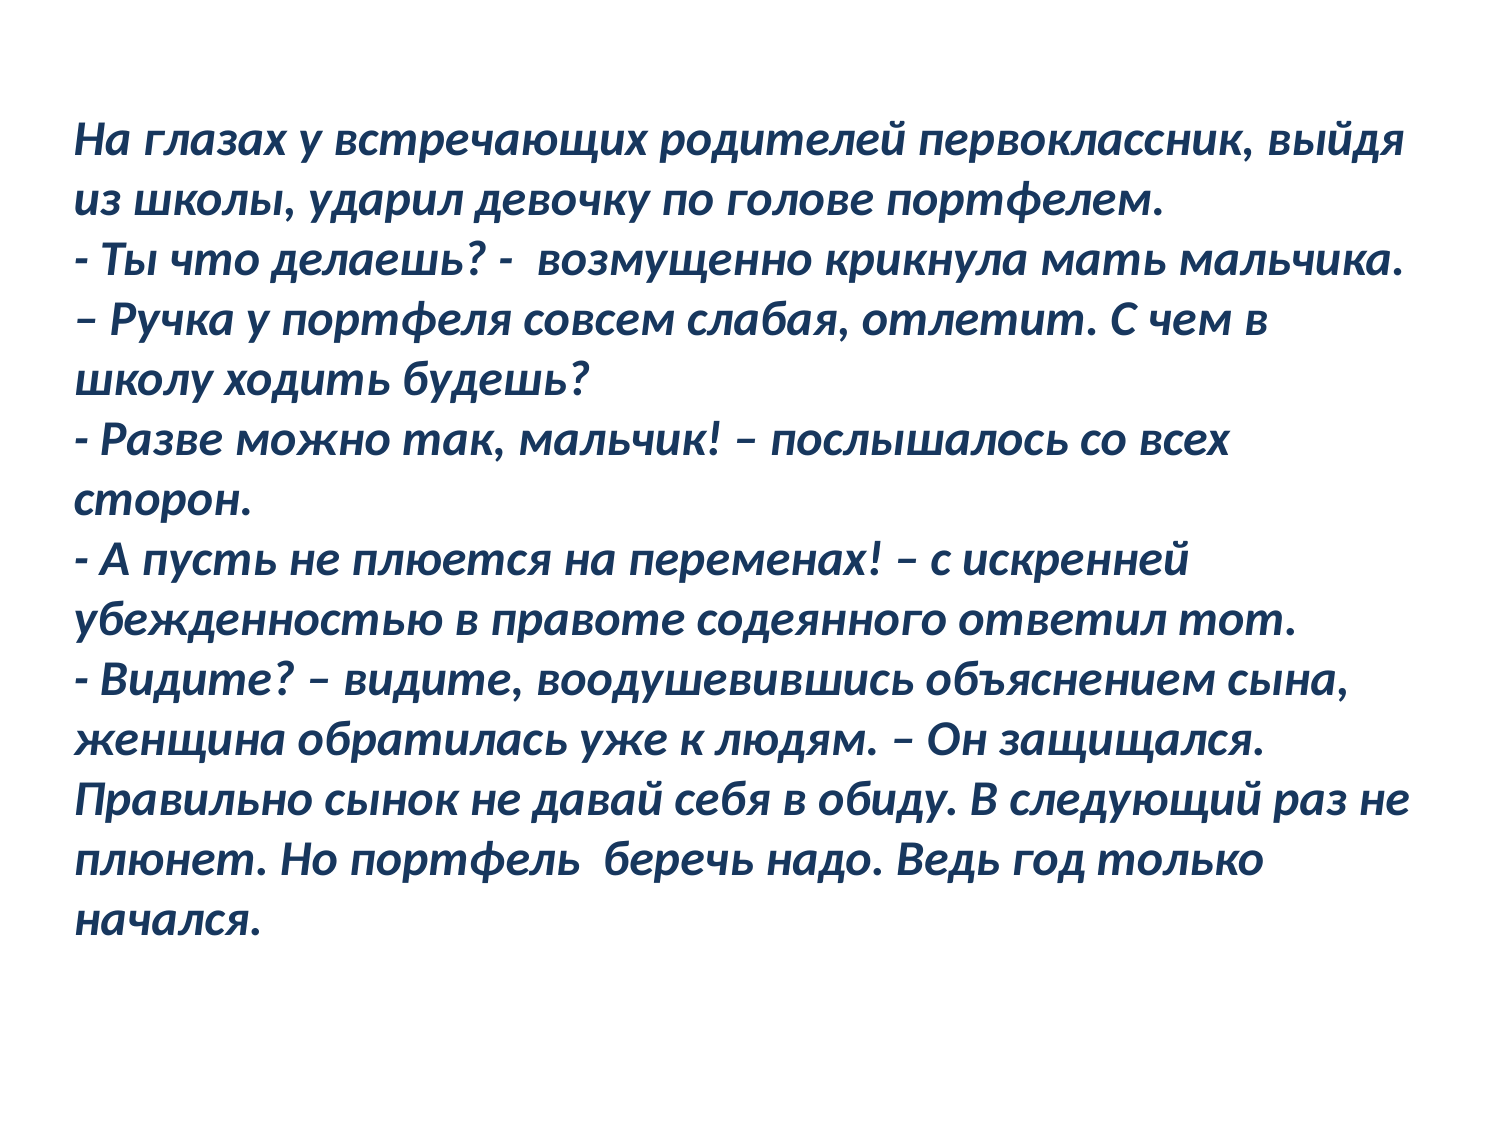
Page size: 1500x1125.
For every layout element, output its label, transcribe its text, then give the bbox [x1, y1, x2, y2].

text_box На глазах у встречающих родителей первоклассник, выйдя из школы, ударил девочку по голове портфелем. - Ты что делаешь? - возмущенно крикнула мать мальчика. – Ручка у портфеля совсем слабая, отлетит. С чем в школу ходить будешь? - Разве можно так, мальчик! – послышалось со всех сторон. - А пусть не плюется на переменах! – с искренней убежденностью в правоте содеянного ответил тот. - Видите? – видите, воодушевившись объяснением сына, женщина обратилась уже к людям. – Он защищался. Правильно сынок не давай себя в обиду. В следующий раз не плюнет. Но портфель беречь надо. Ведь год только начался. [58, 98, 1430, 1014]
